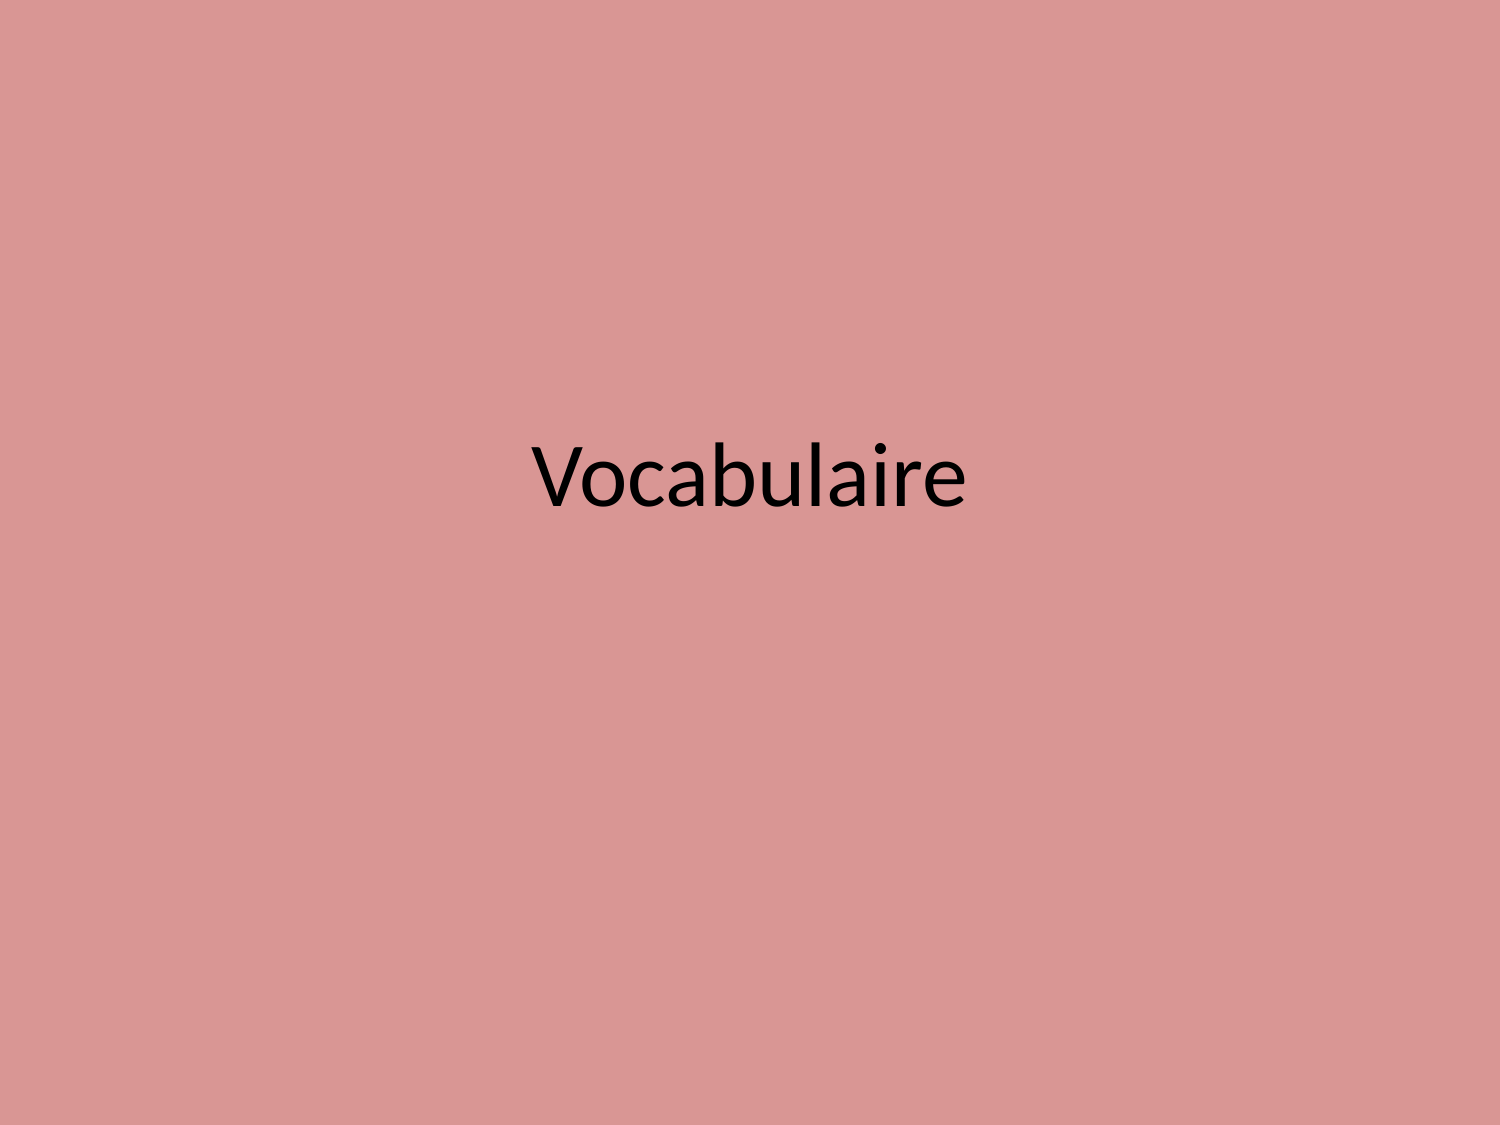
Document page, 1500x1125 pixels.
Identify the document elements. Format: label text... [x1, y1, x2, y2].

title Vocabulaire [112, 349, 1388, 591]
